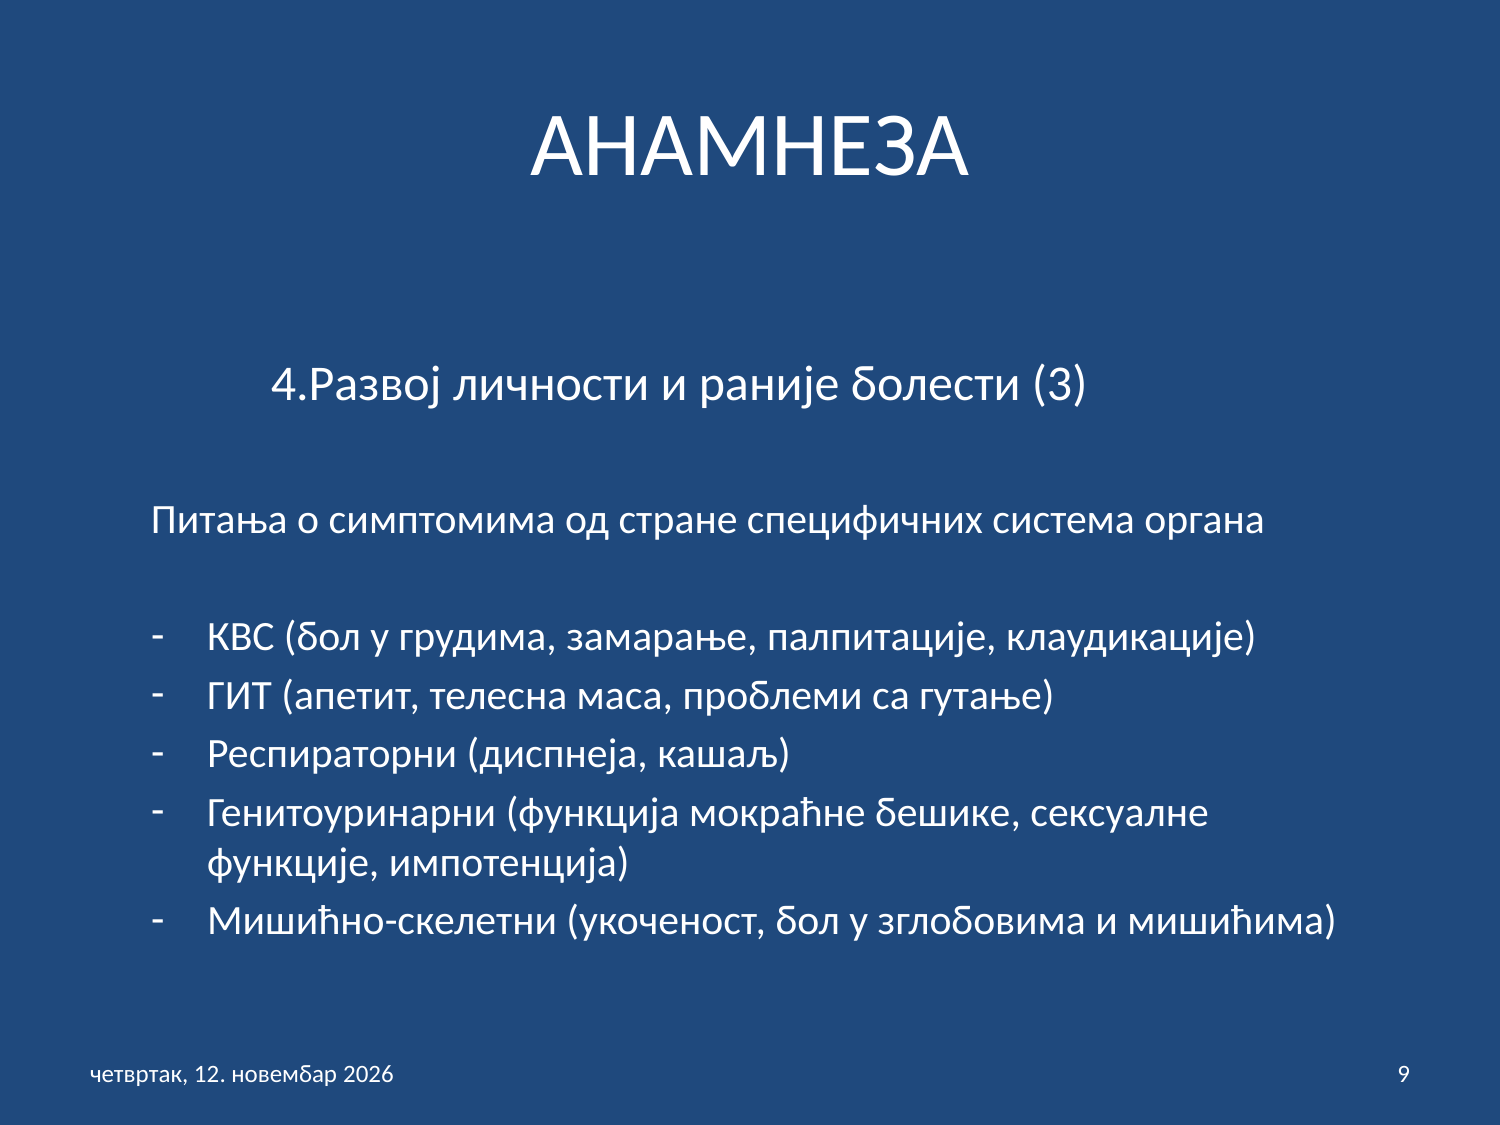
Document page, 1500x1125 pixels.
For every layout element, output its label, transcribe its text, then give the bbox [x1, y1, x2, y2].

list 4.Развој личности и раније болести (3) Питања о симптомима од стране специфичних система органа КВС (бол у грудима, замарање, палпитације, клаудикације) ГИТ (апетит, телесна маса, проблеми са гутање) Респираторни (диспнеја, кашаљ) Генитоуринарни (функција мокраћне бешике, сексуалне функције, импотенција) Мишићно-скелетни (укоченост, бол у зглобовима и мишићима) [135, 326, 1370, 1035]
slide_number среда, 22. септембар 2021 [75, 1042, 425, 1103]
slide_number 9 [1074, 1042, 1425, 1103]
title АНАМНЕЗА [75, 45, 1425, 233]
